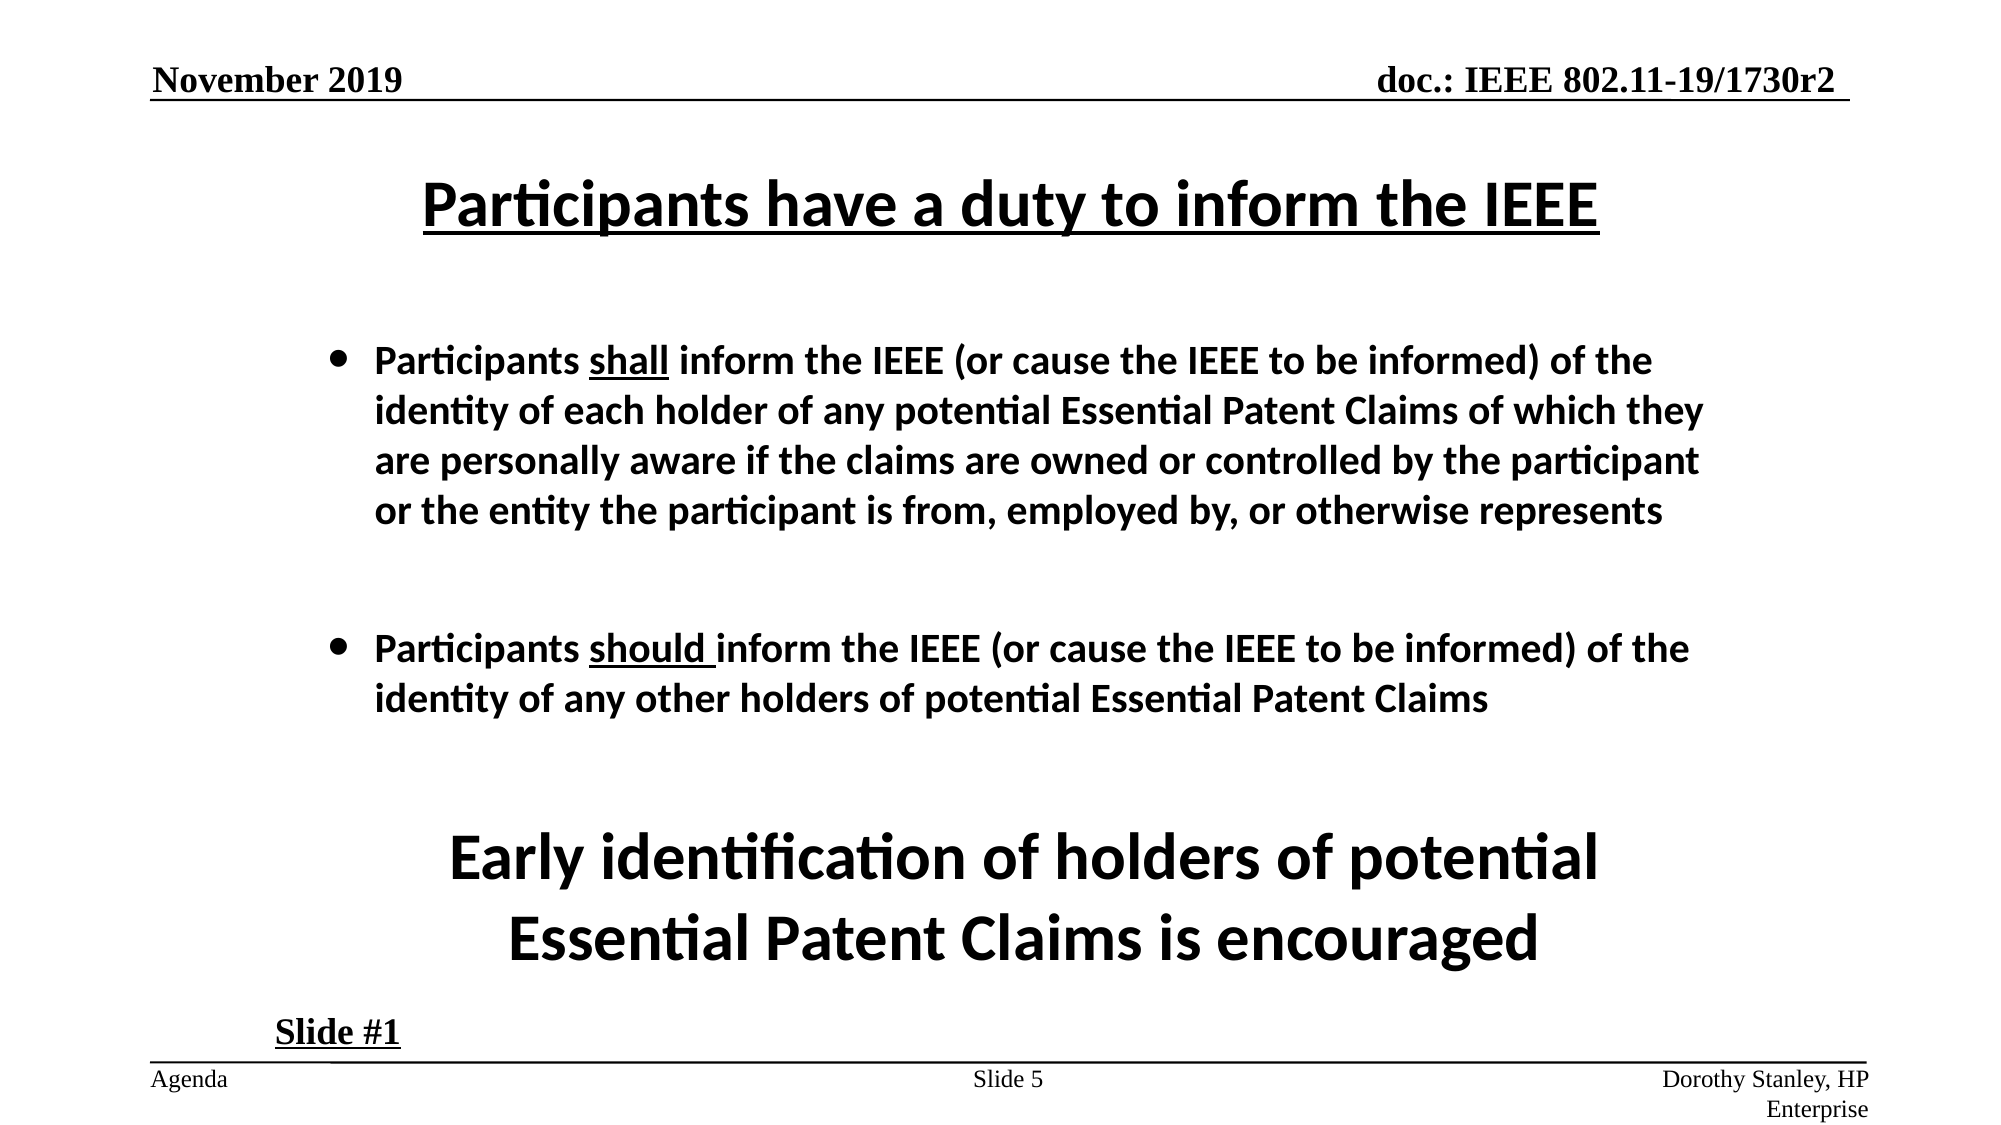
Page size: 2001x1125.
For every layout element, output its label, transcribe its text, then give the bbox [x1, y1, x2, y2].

title Participants have a duty to inform the IEEE [286, 143, 1737, 257]
text_box Slide #1 [260, 999, 417, 1060]
footer Dorothy Stanley, HP Enterprise [1609, 1062, 1869, 1093]
list Participants shall inform the IEEE (or cause the IEEE to be informed) of the identity of each holder of any potential Essential Patent Claims of which they are personally aware if the claims are owned or controlled by the participant or the entity the participant is from, employed by, or otherwise represents Participants should inform the IEEE (or cause the IEEE to be informed) of the identity of any other holders of potential Essential Patent Claims Early identification of holders of potential Essential Patent Claims is encouraged [237, 324, 1738, 988]
slide_number Slide 5 [964, 1062, 1053, 1093]
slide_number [152, 54, 567, 100]
